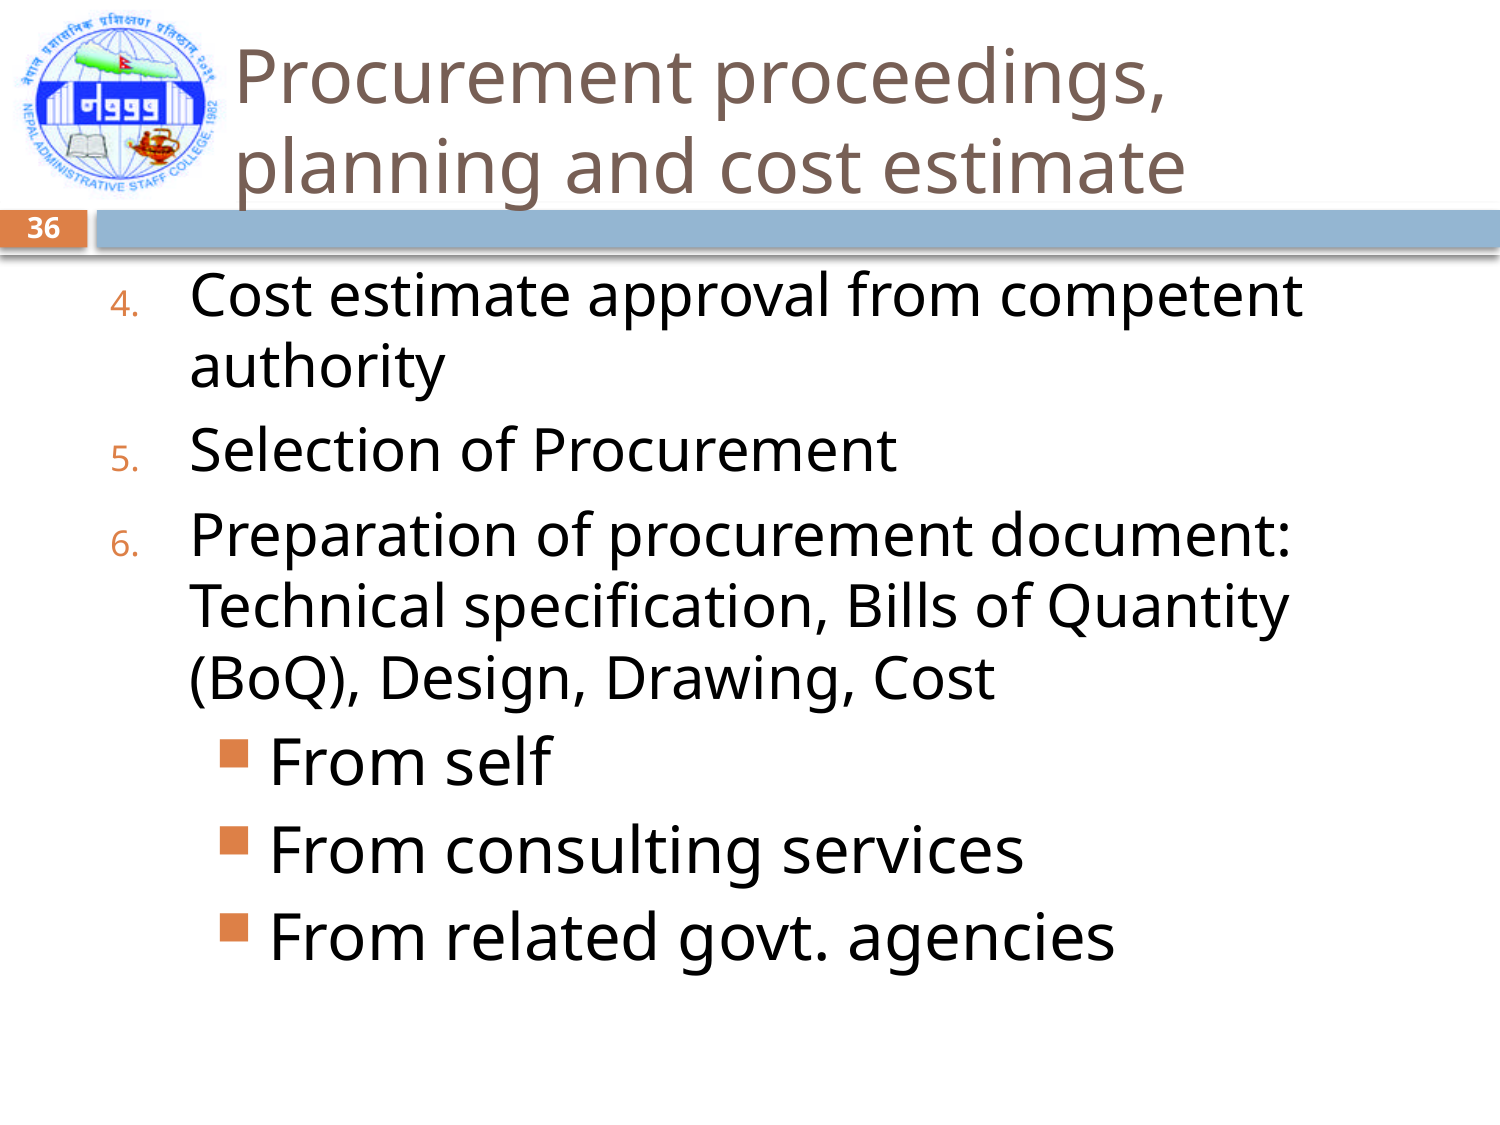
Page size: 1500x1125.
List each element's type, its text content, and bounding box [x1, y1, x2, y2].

slide_number 36 [0, 208, 88, 249]
picture [1, 0, 236, 208]
title Procurement proceedings, planning and cost estimate [218, 37, 1471, 200]
list Cost estimate approval from competent authority Selection of Procurement Preparation of procurement document: Technical specification, Bills of Quantity (BoQ), Design, Drawing, Cost From self From consulting services From related govt. agencies [95, 248, 1466, 987]
